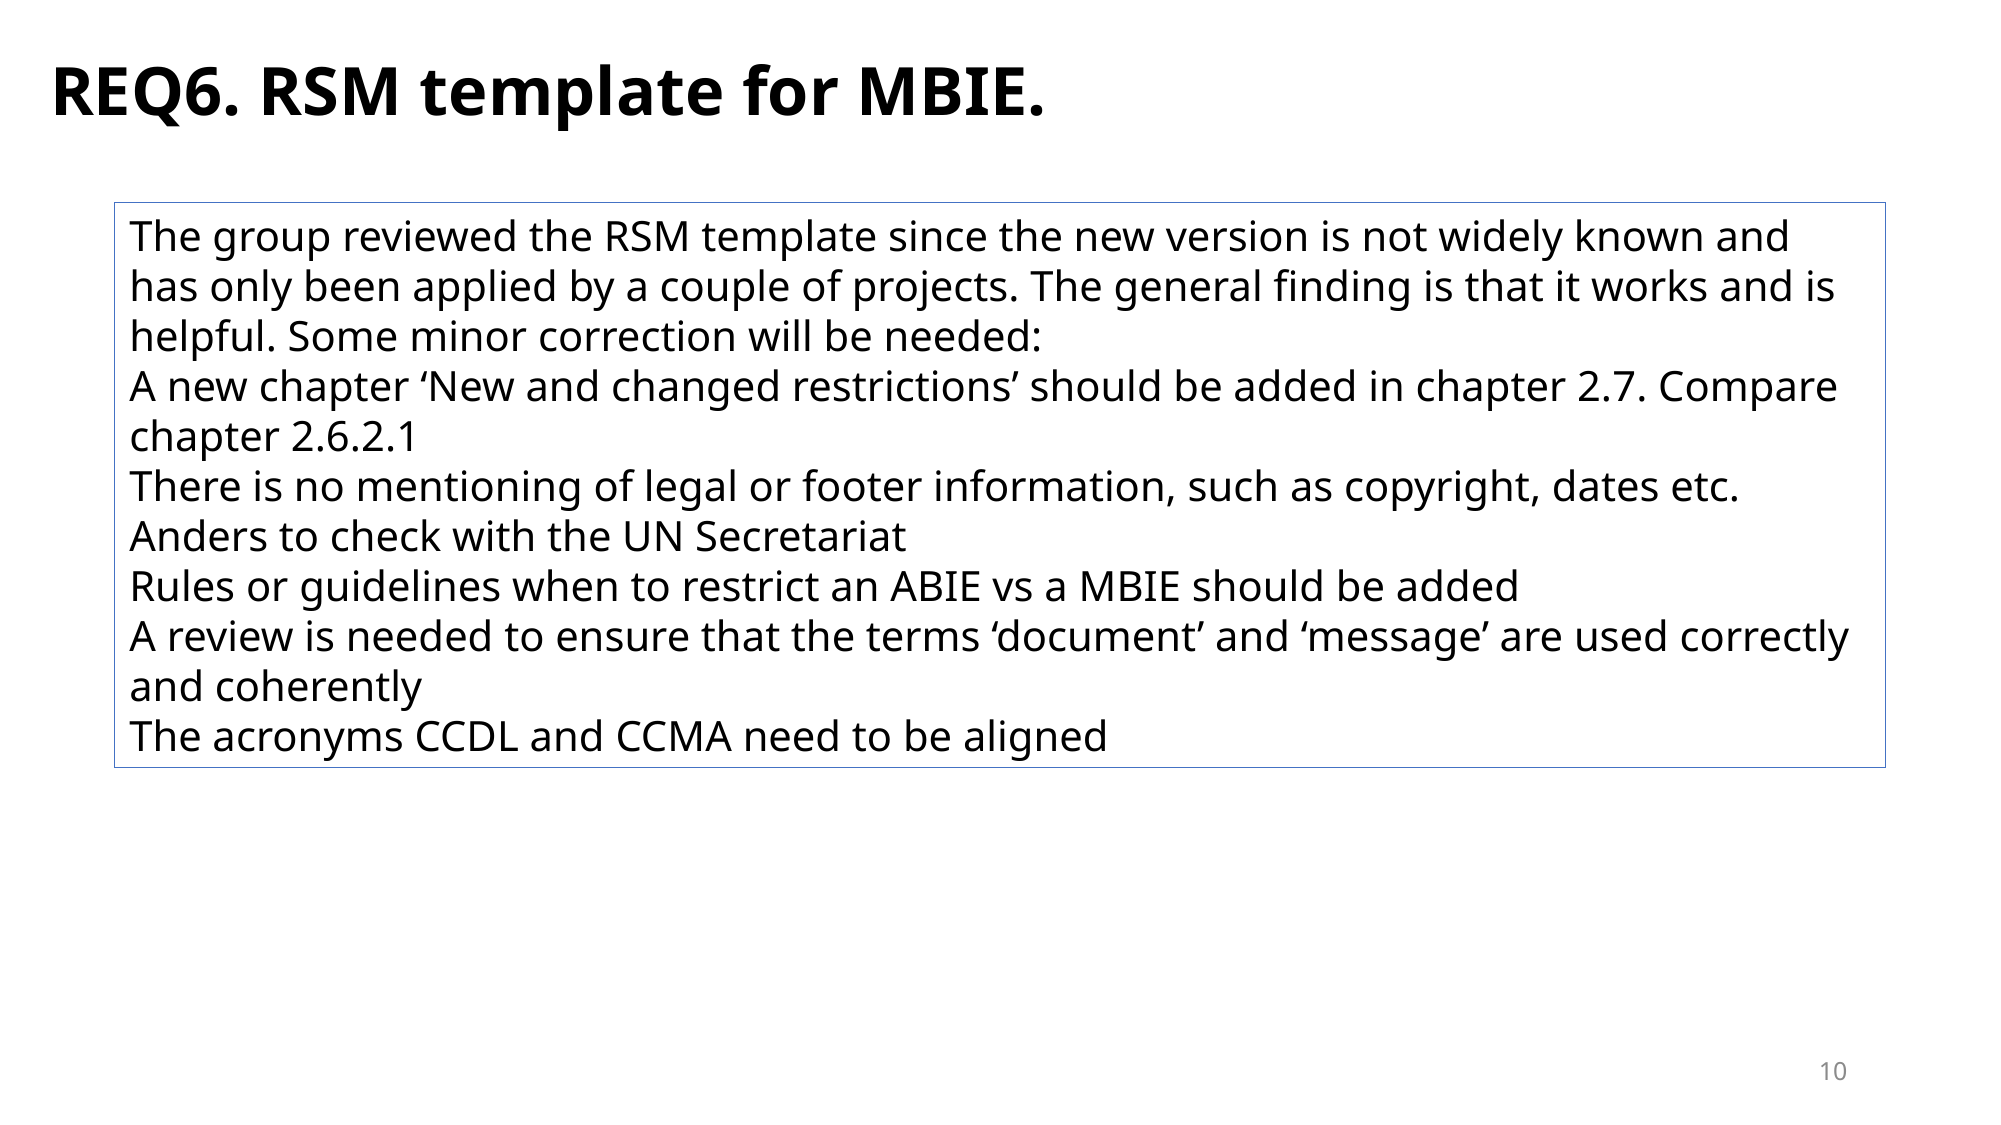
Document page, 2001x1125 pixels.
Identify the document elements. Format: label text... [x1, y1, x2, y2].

slide_number 10 [1412, 1042, 1863, 1103]
text_box The group reviewed the RSM template since the new version is not widely known and has only been applied by a couple of projects. The general finding is that it works and is helpful. Some minor correction will be needed: A new chapter ‘New and changed restrictions’ should be added in chapter 2.7. Compare chapter 2.6.2.1 There is no mentioning of legal or footer information, such as copyright, dates etc. Anders to check with the UN Secretariat Rules or guidelines when to restrict an ABIE vs a MBIE should be added A review is needed to ensure that the terms ‘document’ and ‘message’ are used correctly and coherently The acronyms CCDL and CCMA need to be aligned [114, 202, 1886, 768]
text_box REQ6. RSM template for MBIE. [0, 41, 1063, 137]
